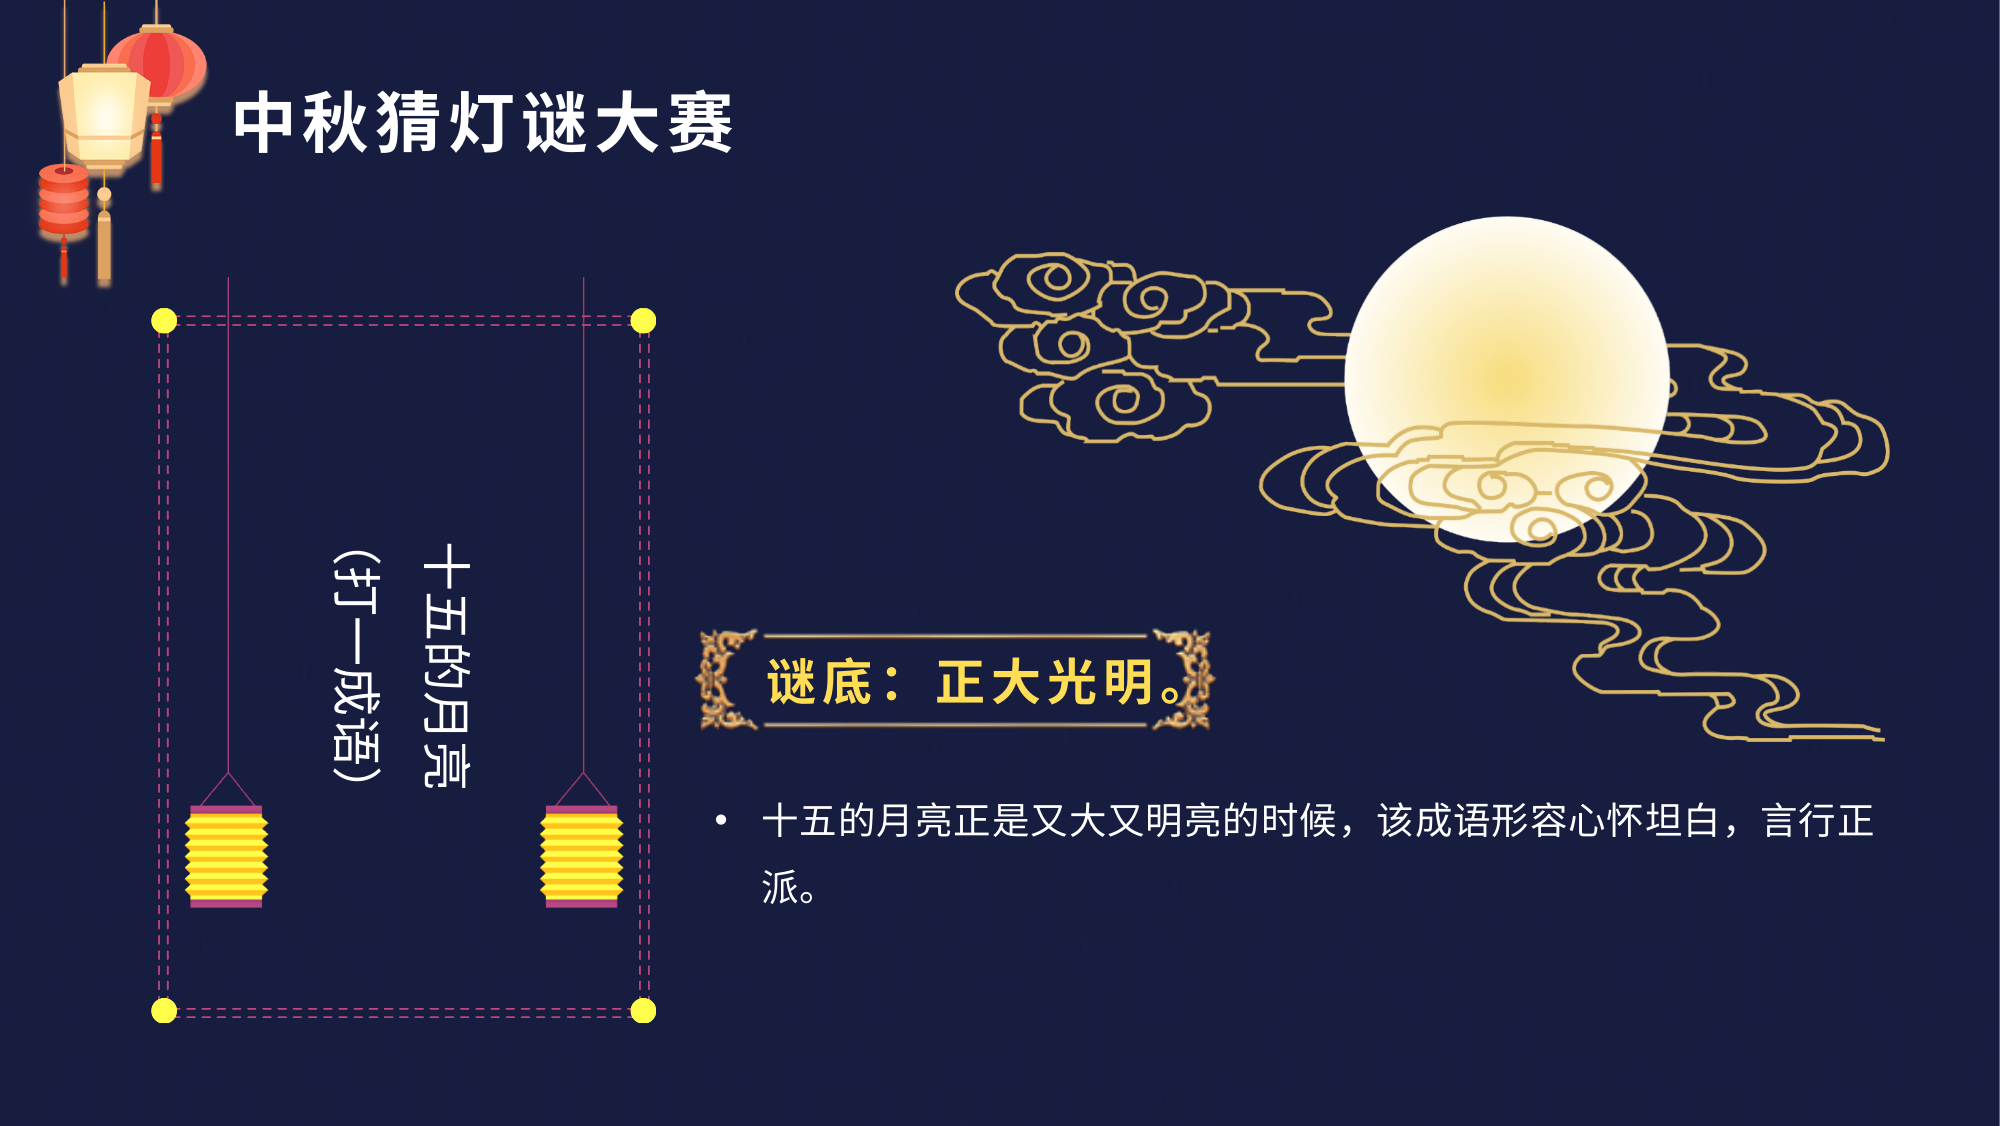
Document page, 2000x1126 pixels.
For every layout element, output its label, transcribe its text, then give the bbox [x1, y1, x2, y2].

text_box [151, 277, 656, 1023]
text_box 中秋猜灯谜大赛 [217, 72, 1000, 168]
text_box 十五的月亮正是又大又明亮的时候，该成语形容心怀坦白，言行正派。 [699, 766, 1890, 917]
picture [0, 0, 2000, 1126]
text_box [665, 595, 1247, 771]
